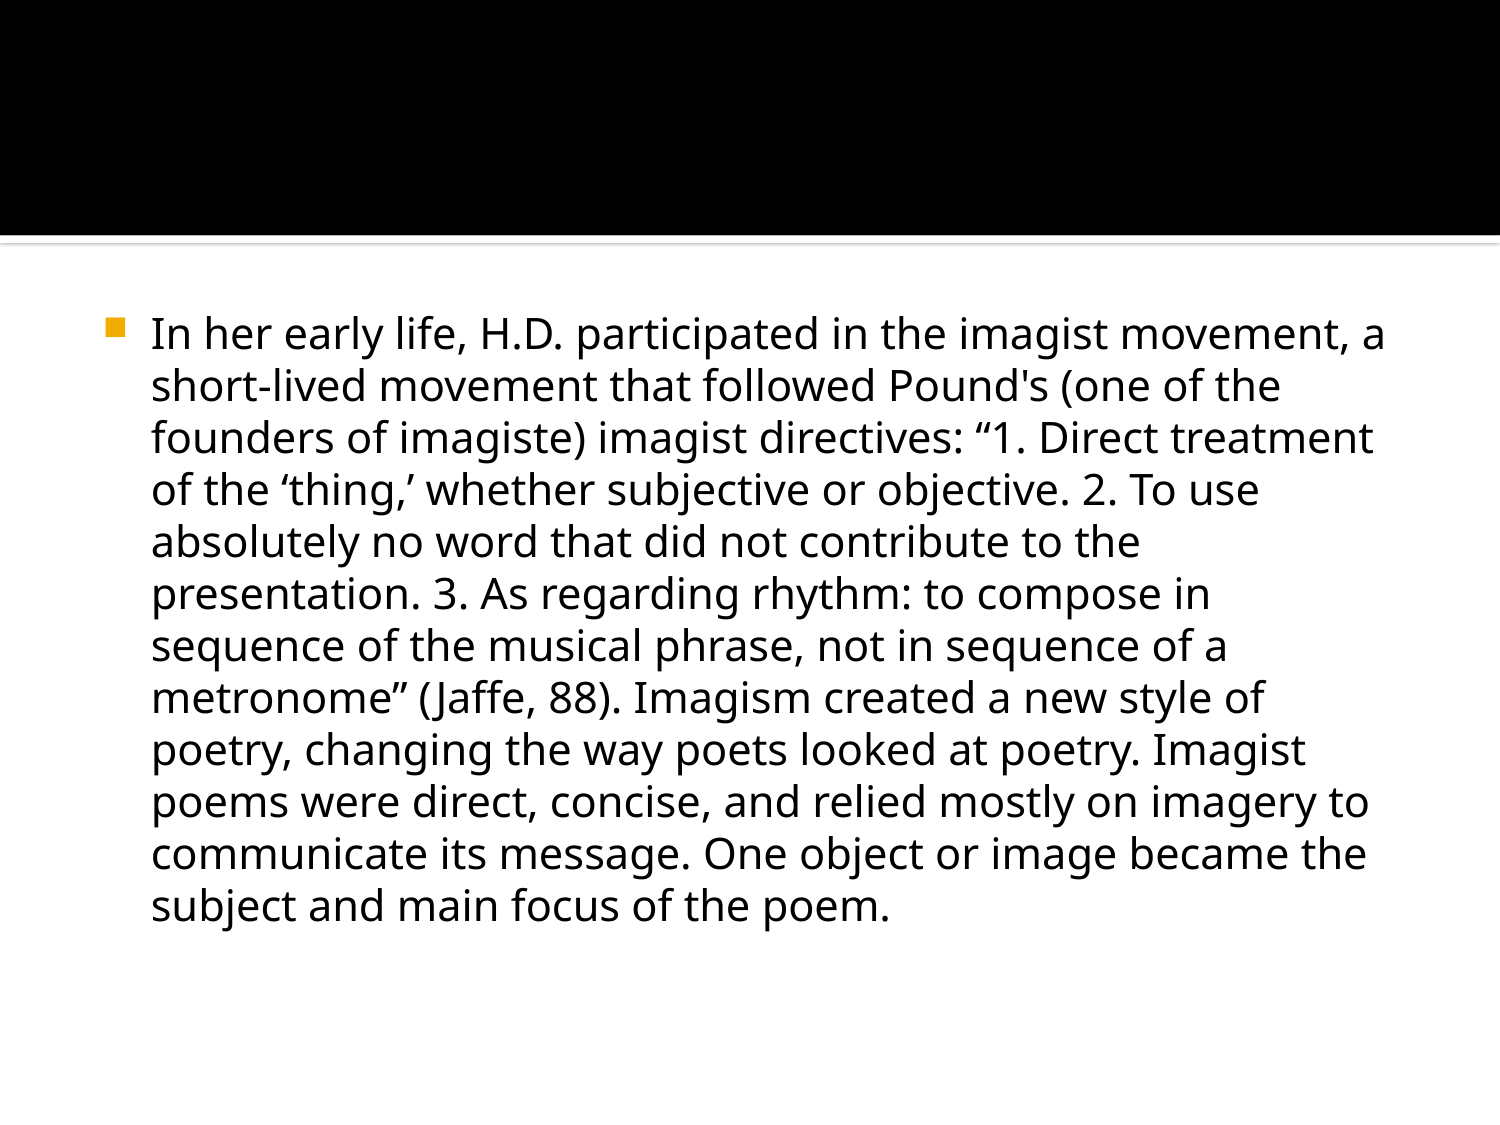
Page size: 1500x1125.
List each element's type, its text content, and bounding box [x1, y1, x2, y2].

list In her early life, H.D. participated in the imagist movement, a short-lived movement that followed Pound's (one of the founders of imagiste) imagist directives: “1. Direct treatment of the ‘thing,’ whether subjective or objective. 2. To use absolutely no word that did not contribute to the presentation. 3. As regarding rhythm: to compose in sequence of the musical phrase, not in sequence of a metronome” (Jaffe, 88). Imagism created a new style of poetry, changing the way poets looked at poetry. Imagist poems were direct, concise, and relied mostly on imagery to communicate its message. One object or image became the subject and main focus of the poem. [75, 291, 1425, 1050]
